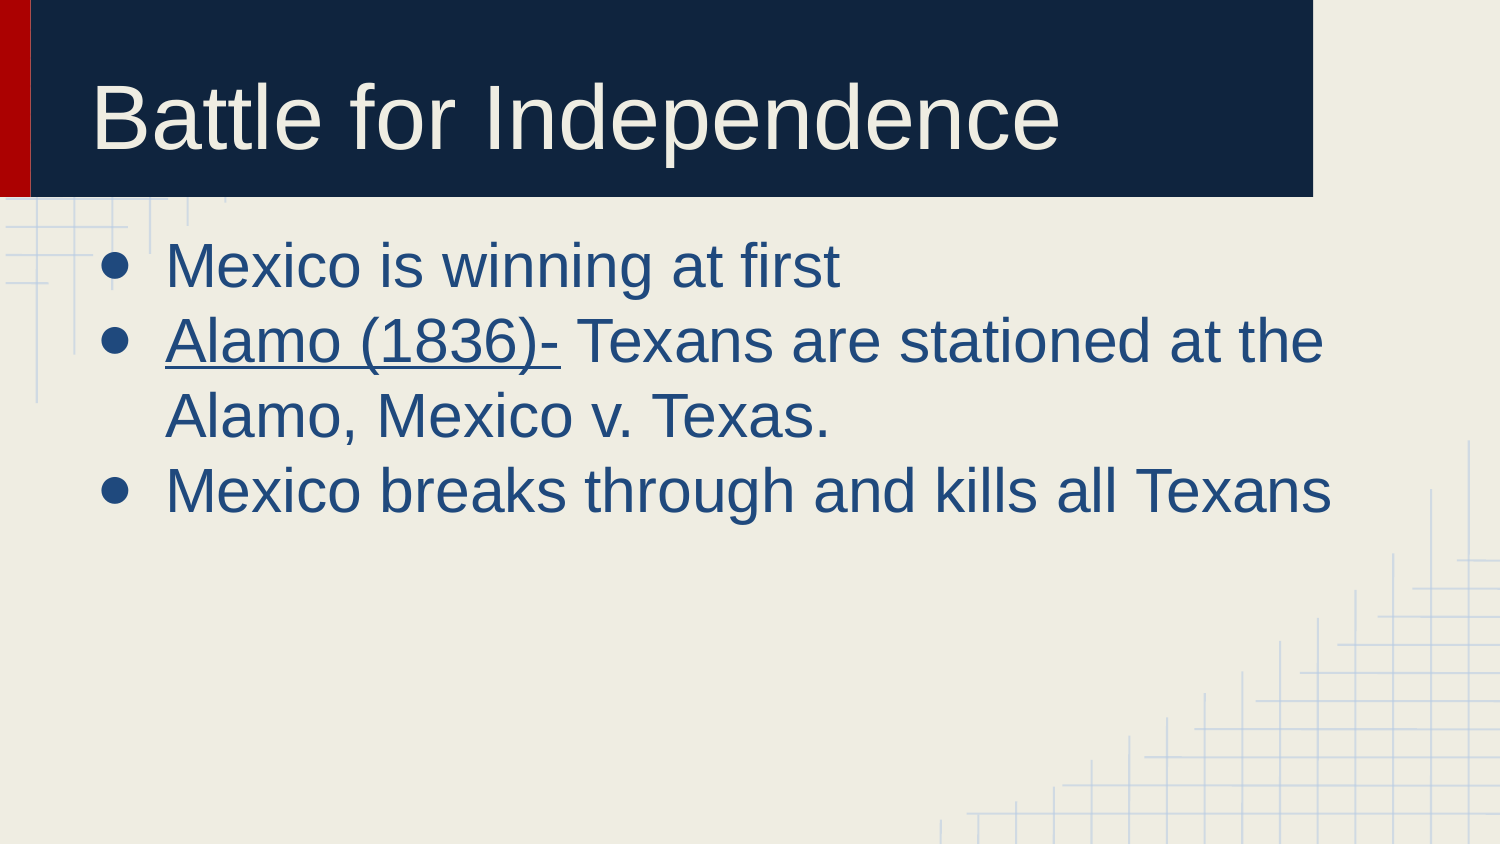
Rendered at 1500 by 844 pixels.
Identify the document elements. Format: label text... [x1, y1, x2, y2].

list Mexico is winning at first Alamo (1836)- Texans are stationed at the Alamo, Mexico v. Texas. Mexico breaks through and kills all Texans [75, 209, 1425, 806]
title Battle for Independence [75, 16, 1276, 183]
